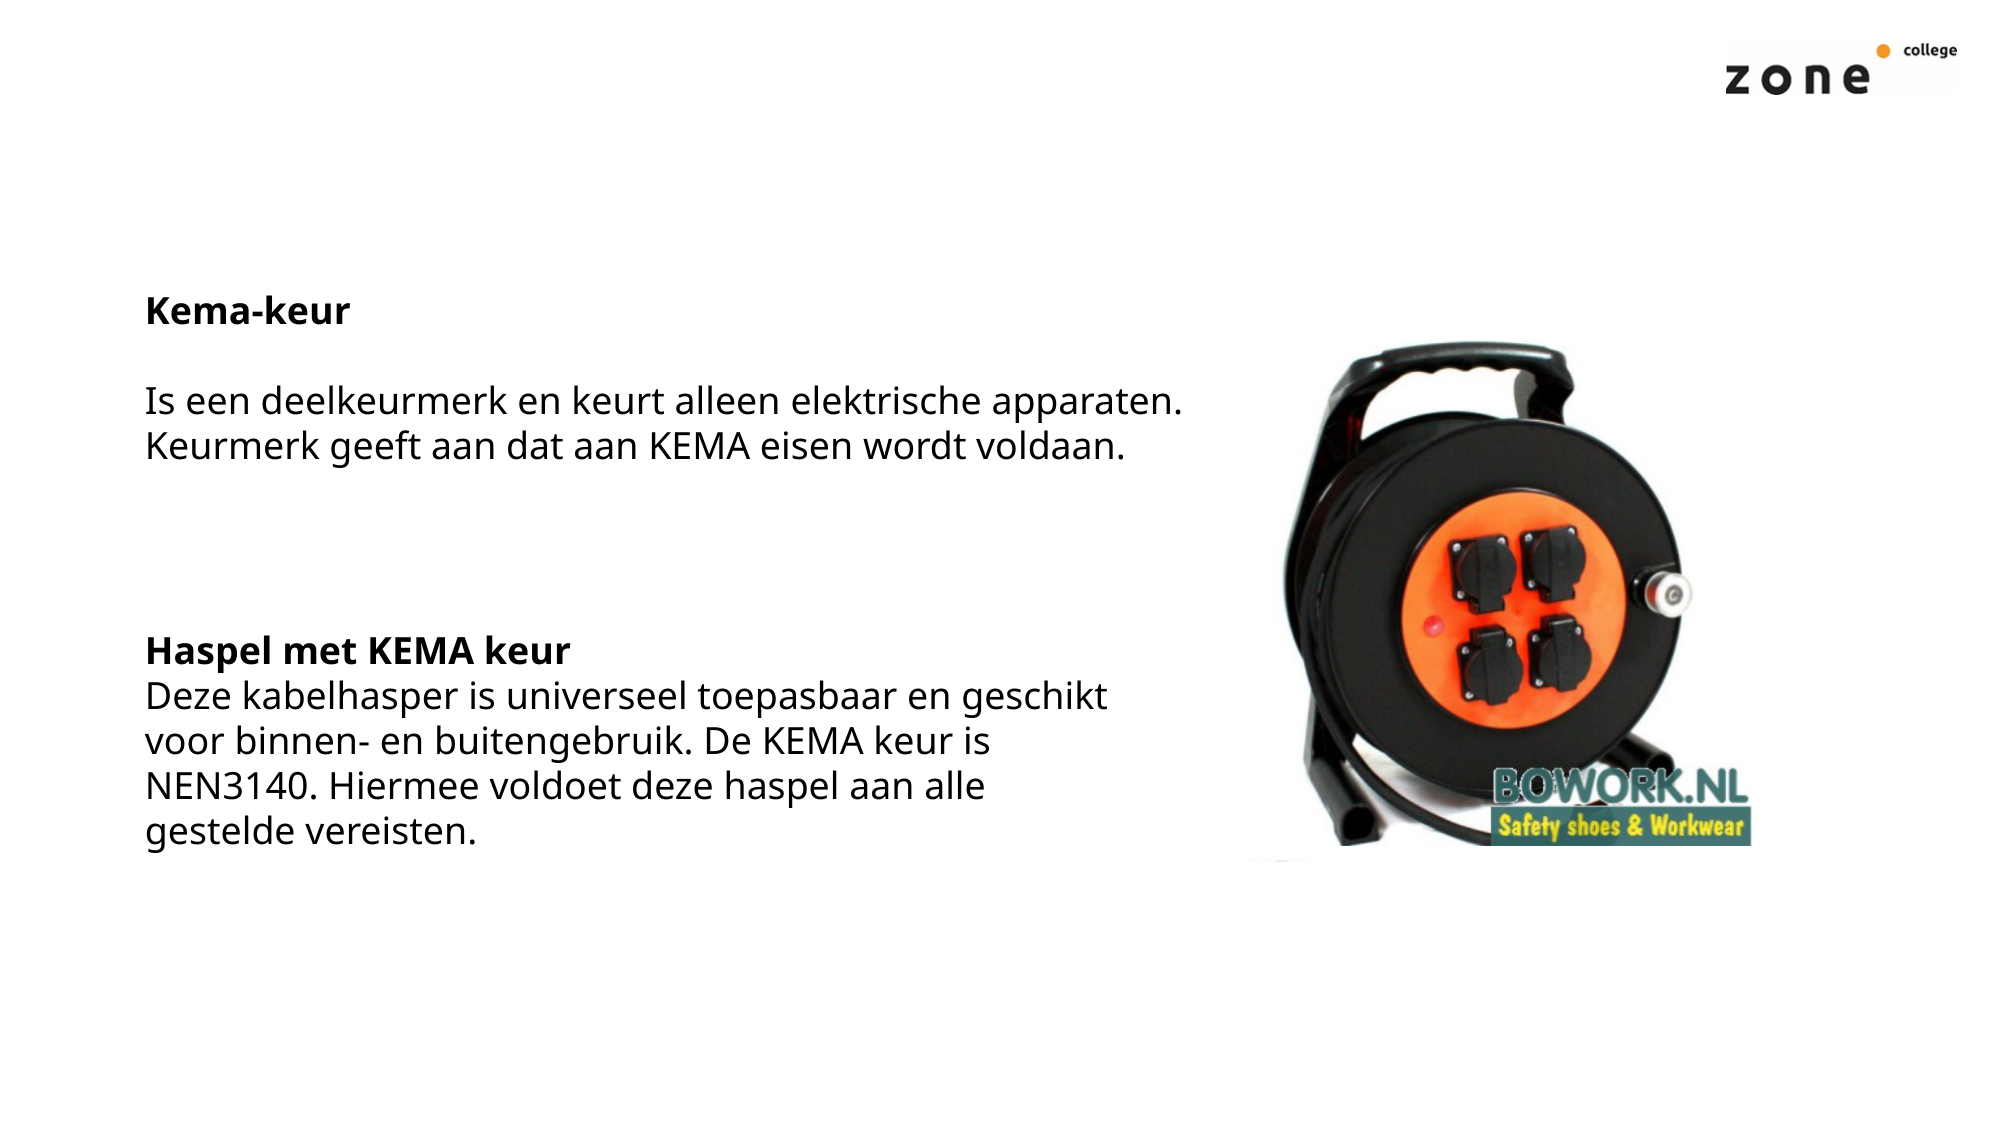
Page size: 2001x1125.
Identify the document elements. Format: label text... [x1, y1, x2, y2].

text_box Kema-keur Is een deelkeurmerk en keurt alleen elektrische apparaten. Keurmerk geeft aan dat aan KEMA eisen wordt voldaan. [130, 279, 1652, 520]
picture [1725, 43, 1957, 96]
text_box Haspel met KEMA keur Deze kabelhasper is universeel toepasbaar en geschikt voor binnen- en buitengebruik. De KEMA keur is NEN3140. Hiermee voldoet deze haspel aan alle gestelde vereisten. [130, 619, 1131, 860]
picture [1239, 339, 1755, 863]
